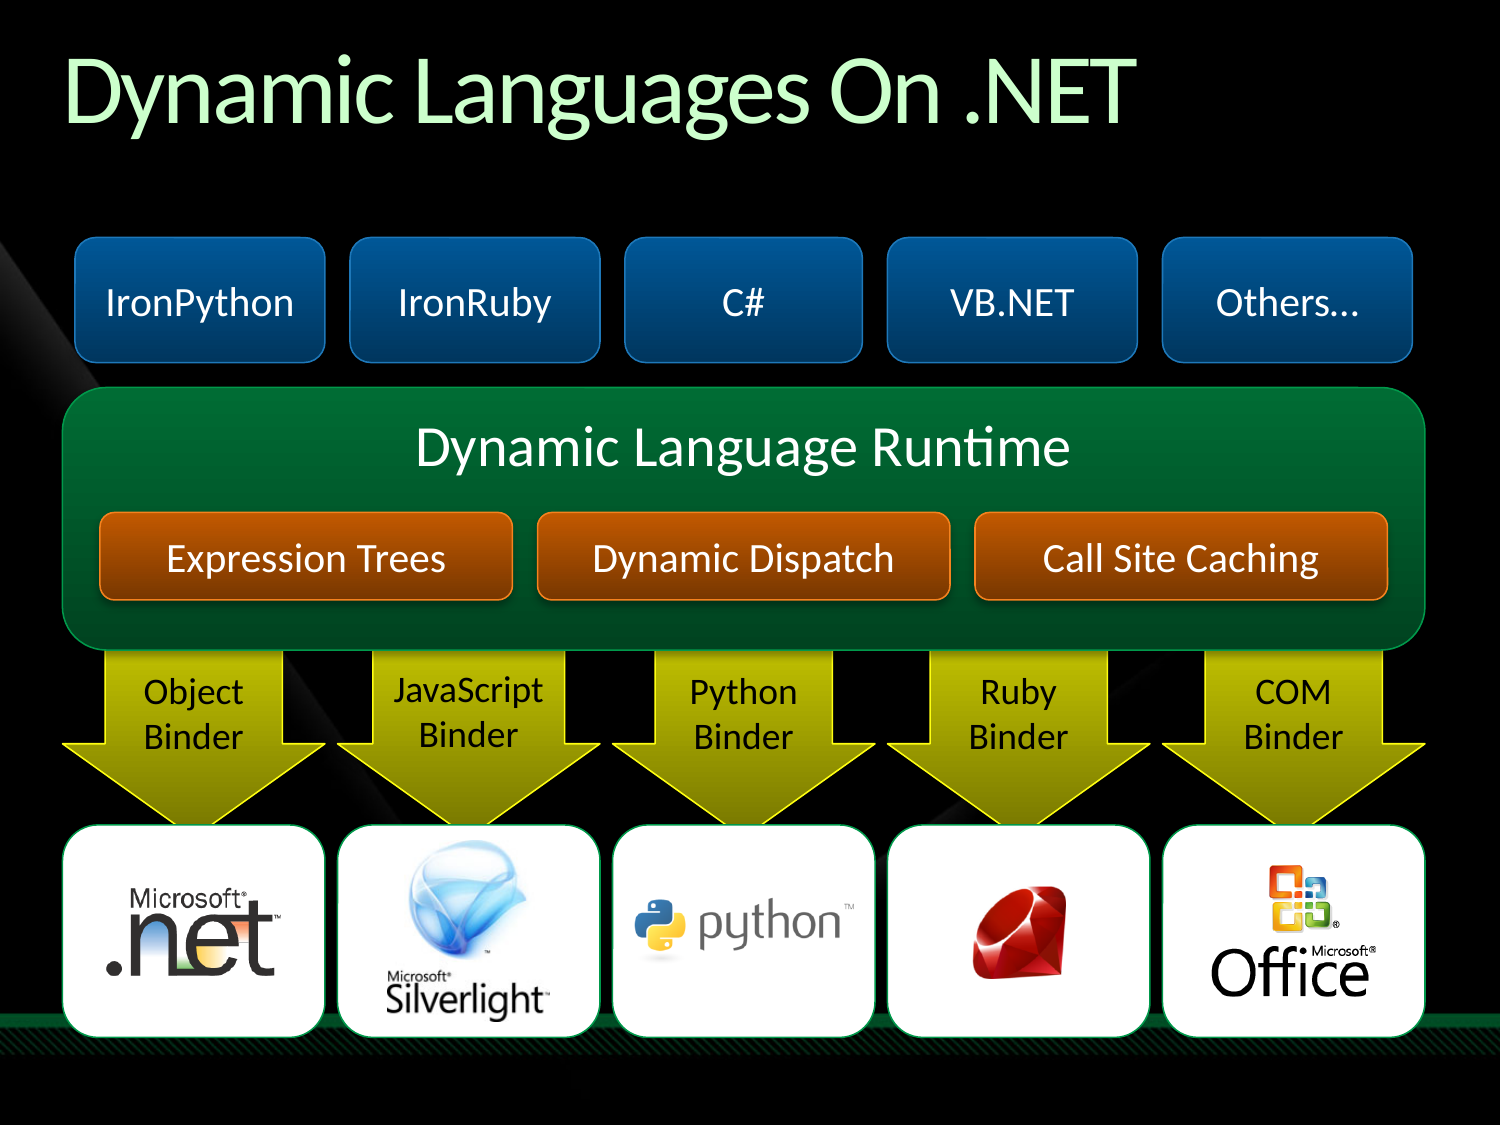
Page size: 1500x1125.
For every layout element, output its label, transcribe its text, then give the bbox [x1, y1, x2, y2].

text_box Python Binder [611, 662, 876, 824]
text_box Ruby Binder [886, 662, 1151, 824]
text_box Dynamic Dispatch [536, 511, 951, 601]
text_box [886, 824, 1151, 1039]
text_box COM Binder [1161, 661, 1426, 824]
text_box JavaScript Binder [336, 662, 601, 824]
text_box [336, 824, 601, 1039]
text_box IronPython [74, 236, 326, 364]
text_box IronRuby [349, 236, 601, 364]
text_box VB.NET [886, 236, 1139, 364]
text_box C# [624, 236, 864, 364]
text_box [611, 824, 876, 1039]
text_box Dynamic Language Runtime [61, 386, 1426, 651]
text_box Others… [1161, 236, 1414, 364]
title Dynamic Languages On .NET [62, 37, 1438, 147]
picture [0, 0, 1500, 1125]
text_box [1161, 824, 1426, 1039]
text_box Object Binder [61, 662, 326, 824]
text_box [61, 824, 326, 1039]
text_box Call Site Caching [974, 511, 1389, 601]
text_box Expression Trees [99, 511, 514, 601]
